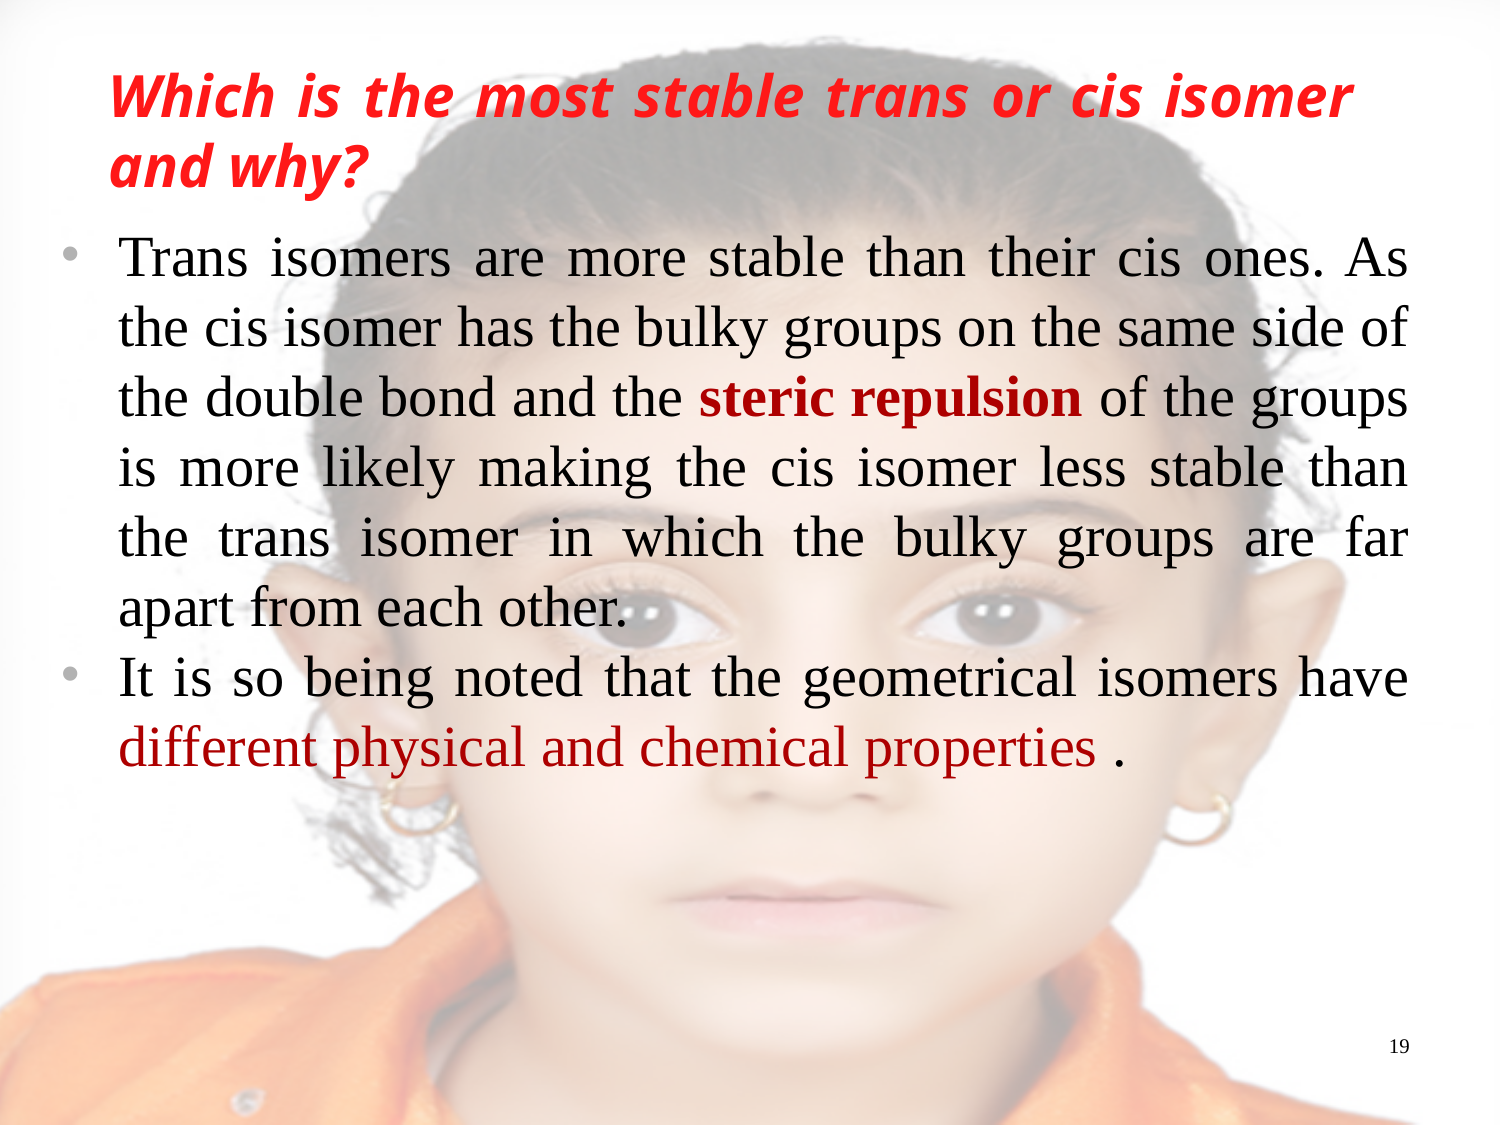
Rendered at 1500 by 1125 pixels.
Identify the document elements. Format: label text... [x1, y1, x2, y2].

title Which is the most stable trans or cis isomer and why? [93, 34, 1369, 210]
list Trans isomers are more stable than their cis ones. As the cis isomer has the bulky groups on the same side of the double bond and the steric repulsion of the groups is more likely making the cis isomer less stable than the trans isomer in which the bulky groups are far apart from each other. It is so being noted that the geometrical isomers have different physical and chemical properties . [46, 210, 1426, 955]
slide_number 19 [1112, 1024, 1426, 1101]
